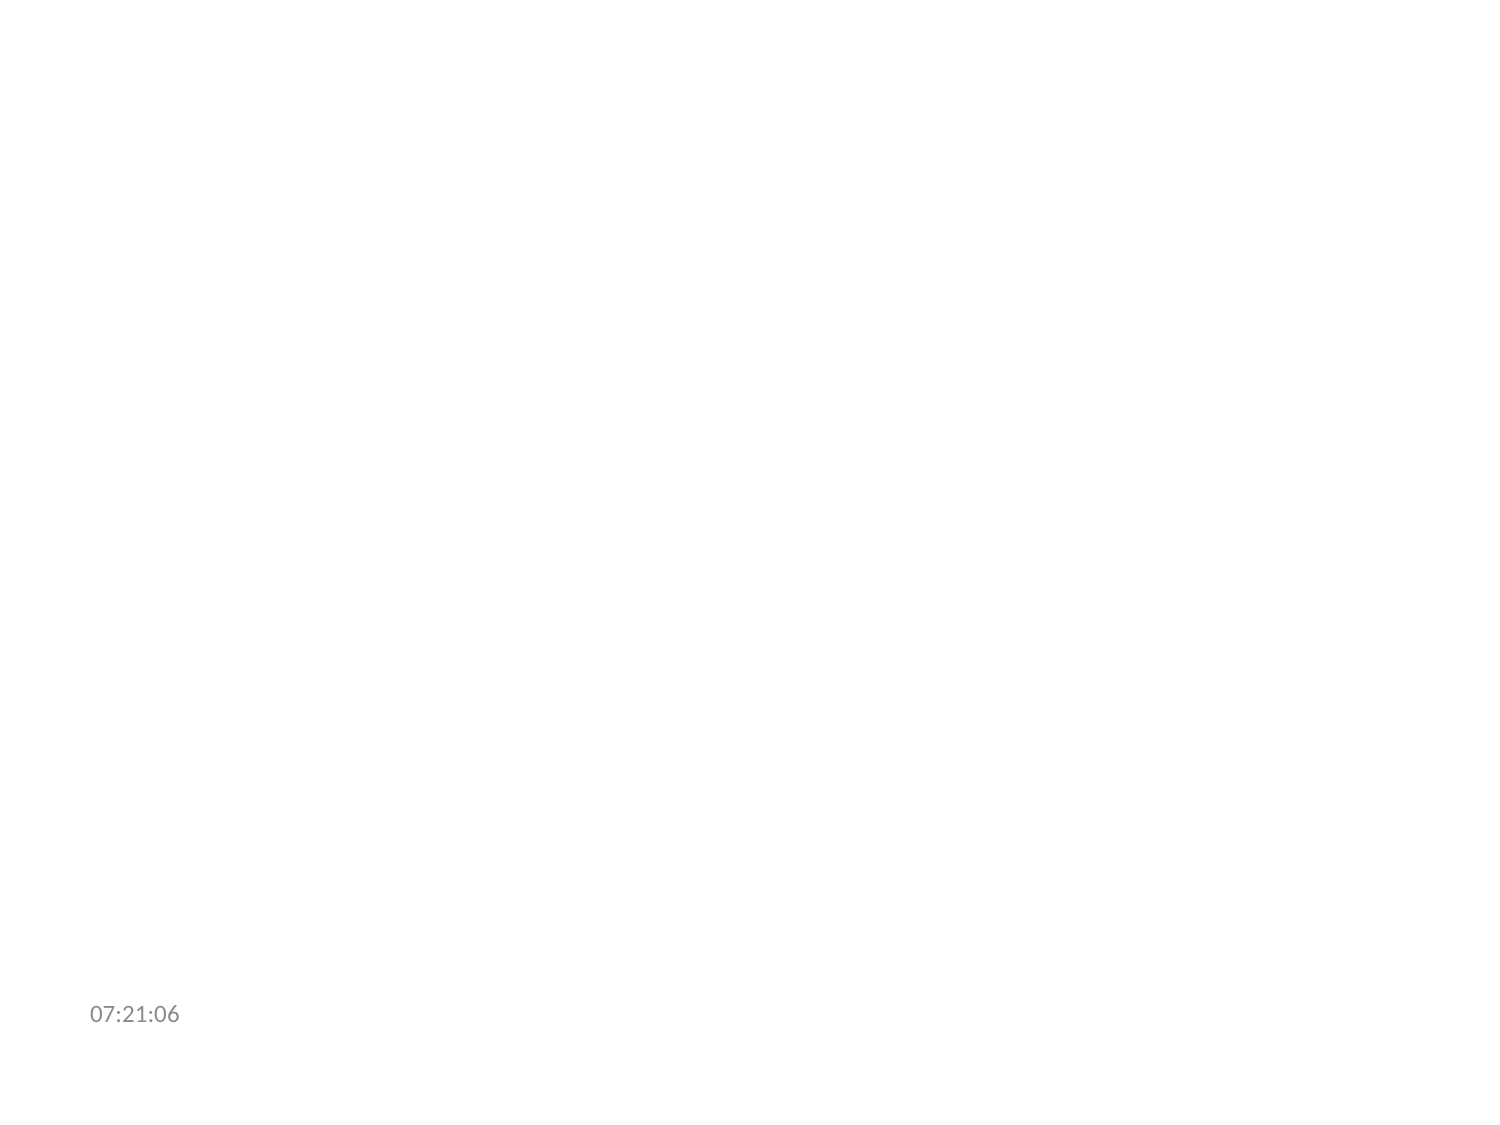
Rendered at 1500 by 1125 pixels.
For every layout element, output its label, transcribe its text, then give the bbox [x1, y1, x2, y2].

text_box 15:35:09 [75, 982, 425, 1043]
